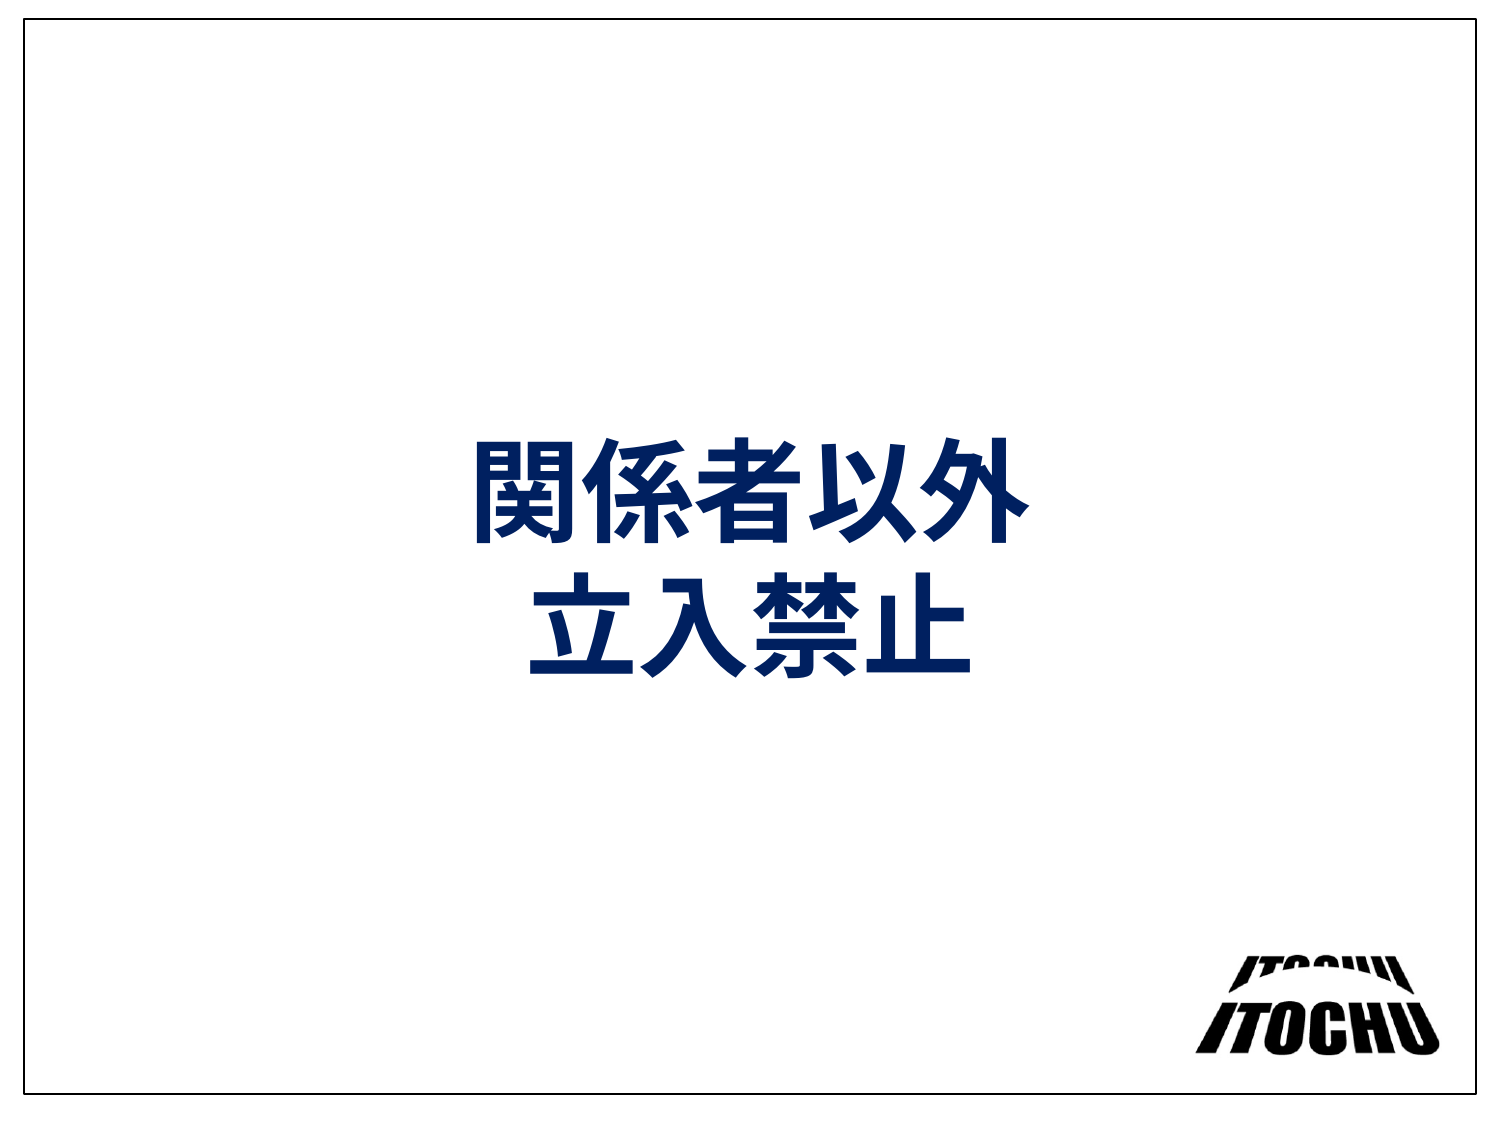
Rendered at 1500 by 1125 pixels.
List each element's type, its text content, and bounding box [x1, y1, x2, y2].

picture [1186, 940, 1450, 1068]
text_box 関係者以外 立入禁止 [21, 17, 1479, 1096]
